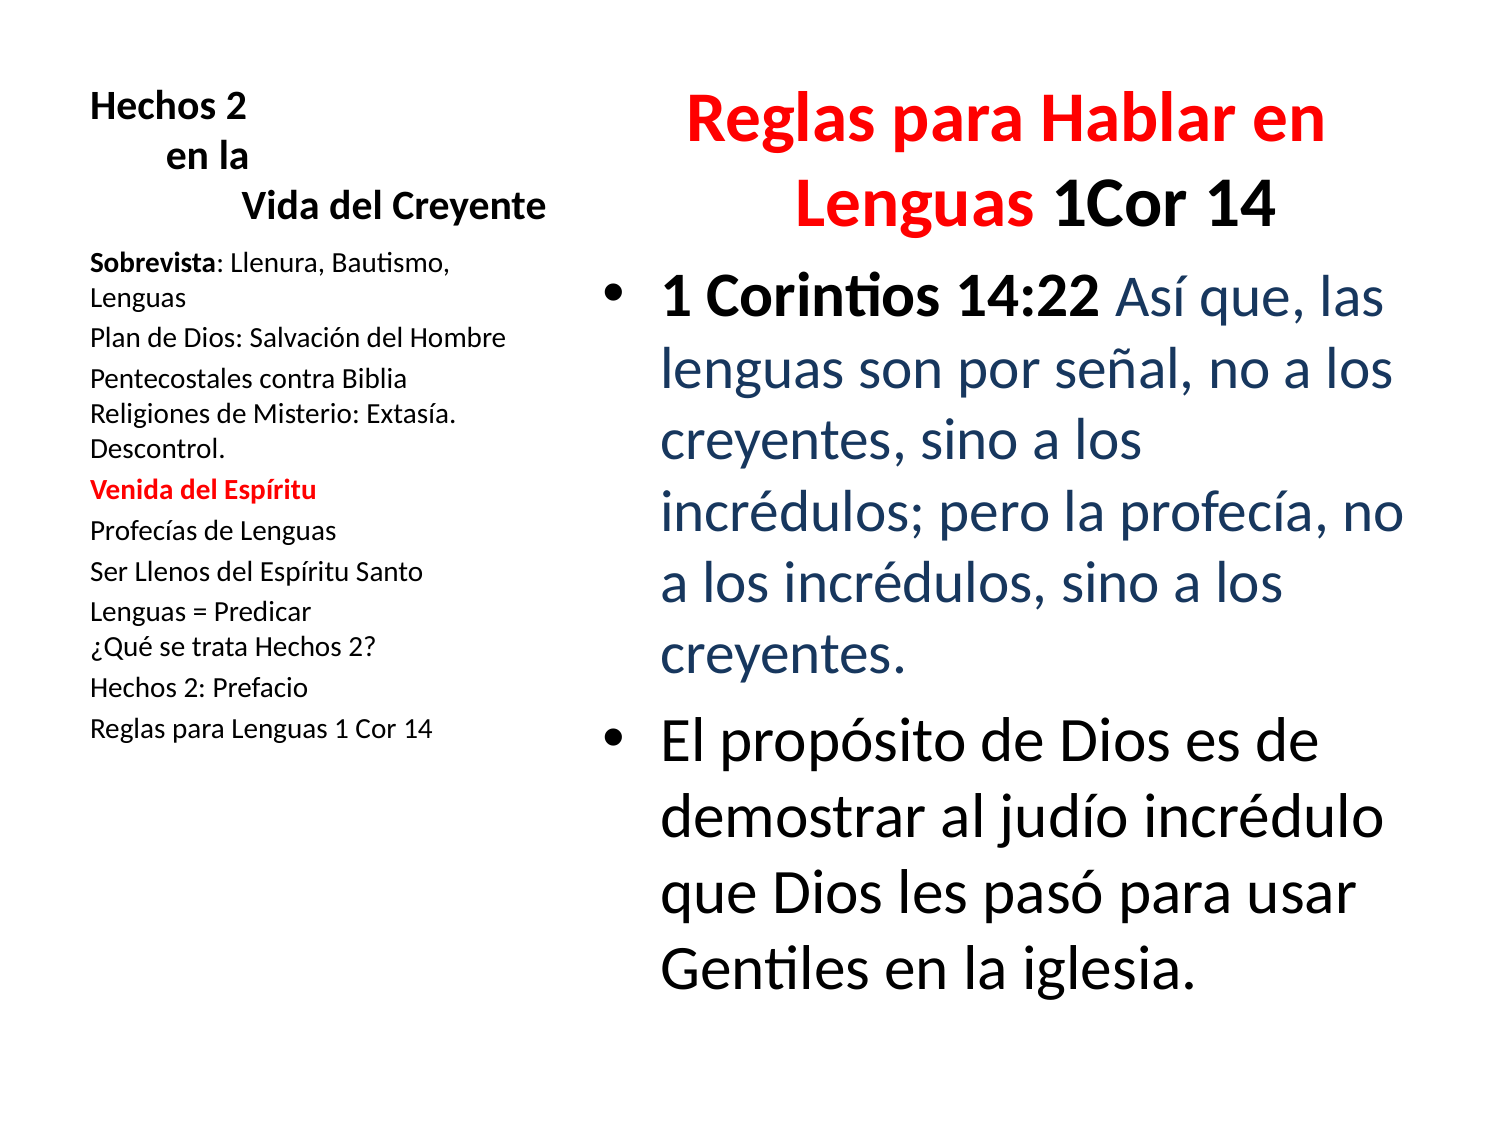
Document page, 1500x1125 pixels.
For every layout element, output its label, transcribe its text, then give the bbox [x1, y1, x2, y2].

list Reglas para Hablar en Lenguas 1Cor 14 1 Corintios 14:22 Así que, las lenguas son por señal, no a los creyentes, sino a los incrédulos; pero la profecía, no a los incrédulos, sino a los creyentes. El propósito de Dios es de demostrar al judío incrédulo que Dios les pasó para usar Gentiles en la iglesia. [587, 62, 1426, 1023]
list Sobrevista: Llenura, Bautismo, Lenguas Plan de Dios: Salvación del Hombre Pentecostales contra Biblia Religiones de Misterio: Extasía. Descontrol. Venida del Espíritu Profecías de Lenguas Ser Llenos del Espíritu Santo Lenguas = Predicar ¿Qué se trata Hechos 2? Hechos 2: Prefacio Reglas para Lenguas 1 Cor 14 [75, 235, 569, 1005]
title Hechos 2 en la Vida del Creyente [75, 44, 569, 235]
